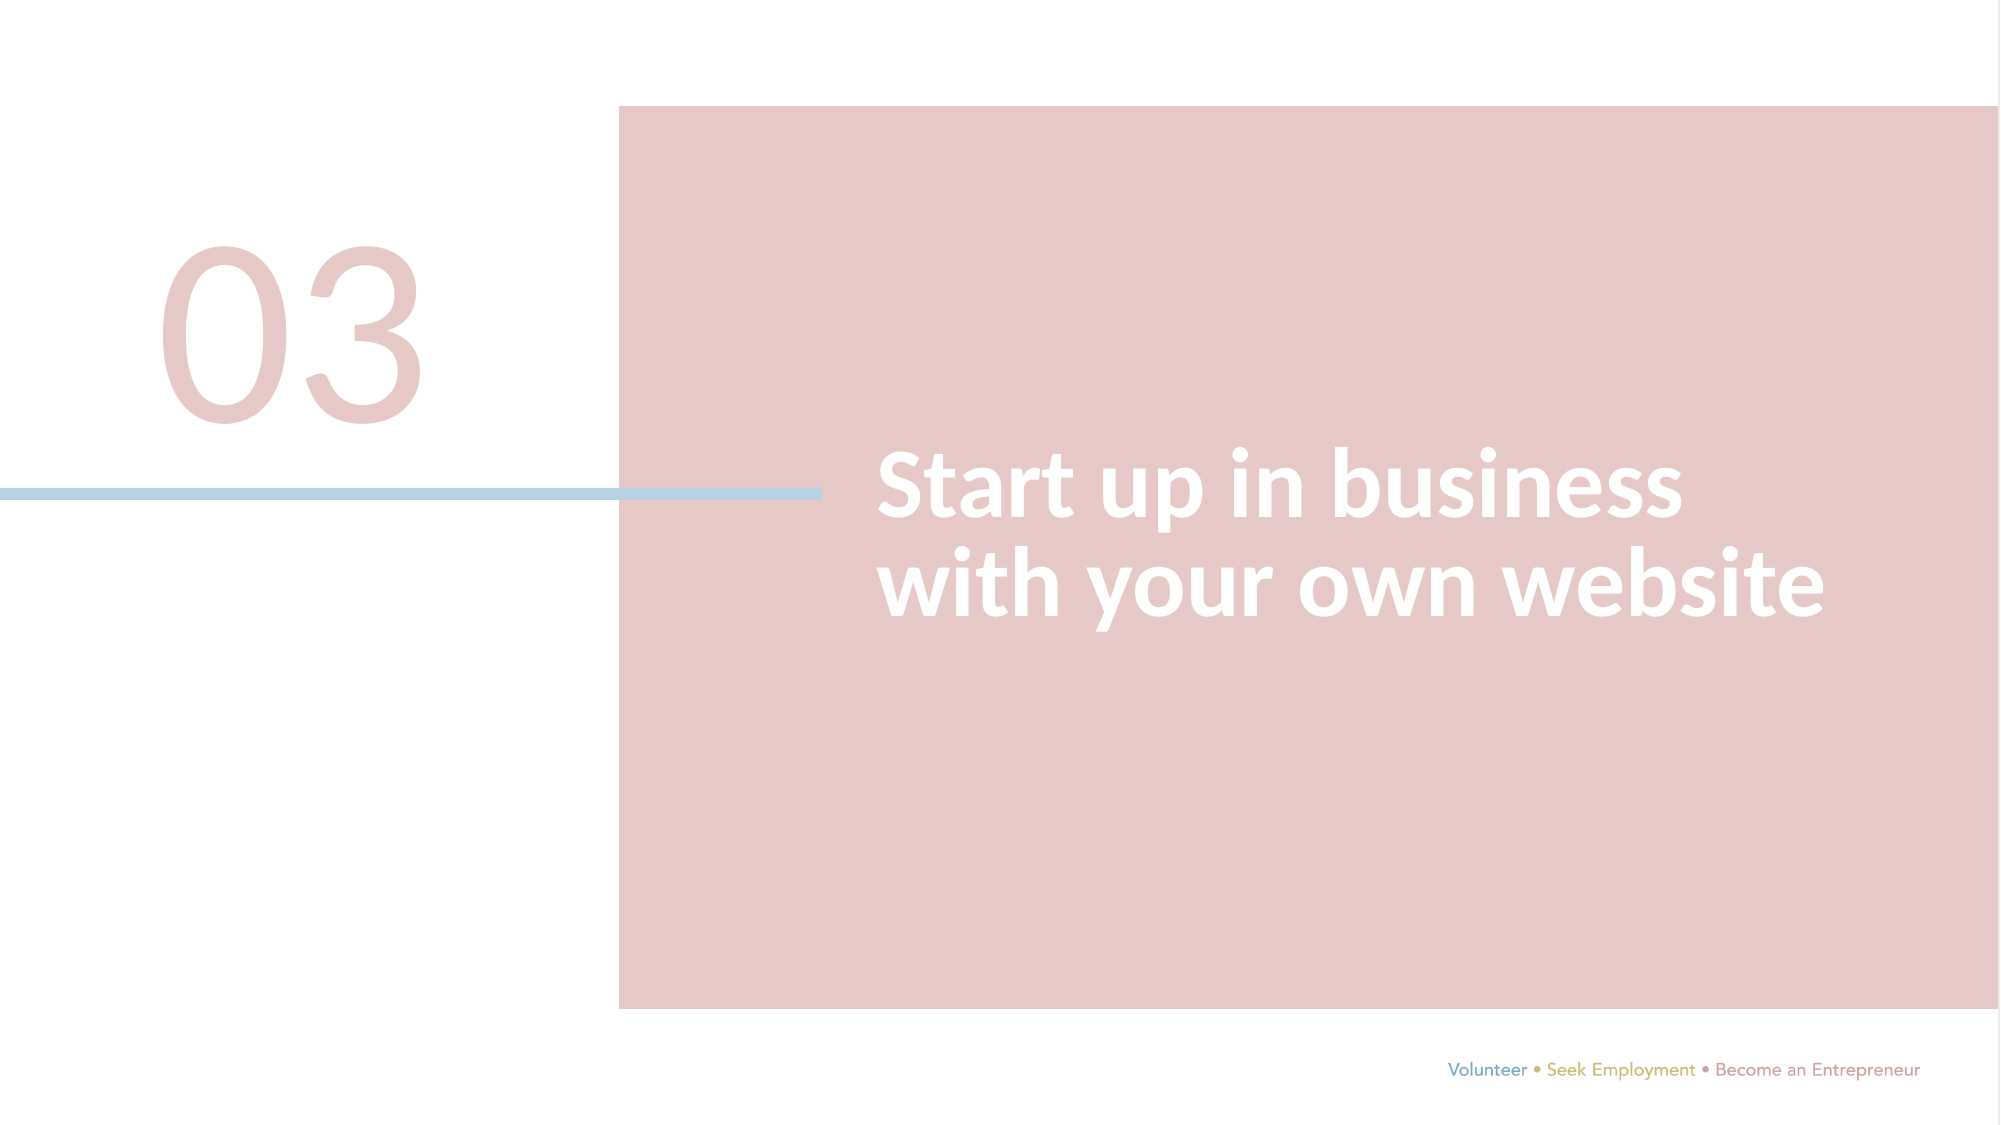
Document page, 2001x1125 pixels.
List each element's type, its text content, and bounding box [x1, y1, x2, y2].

list 03 [141, 180, 481, 277]
list Start up in business with your own website [861, 430, 1892, 951]
picture [1418, 1046, 1971, 1103]
